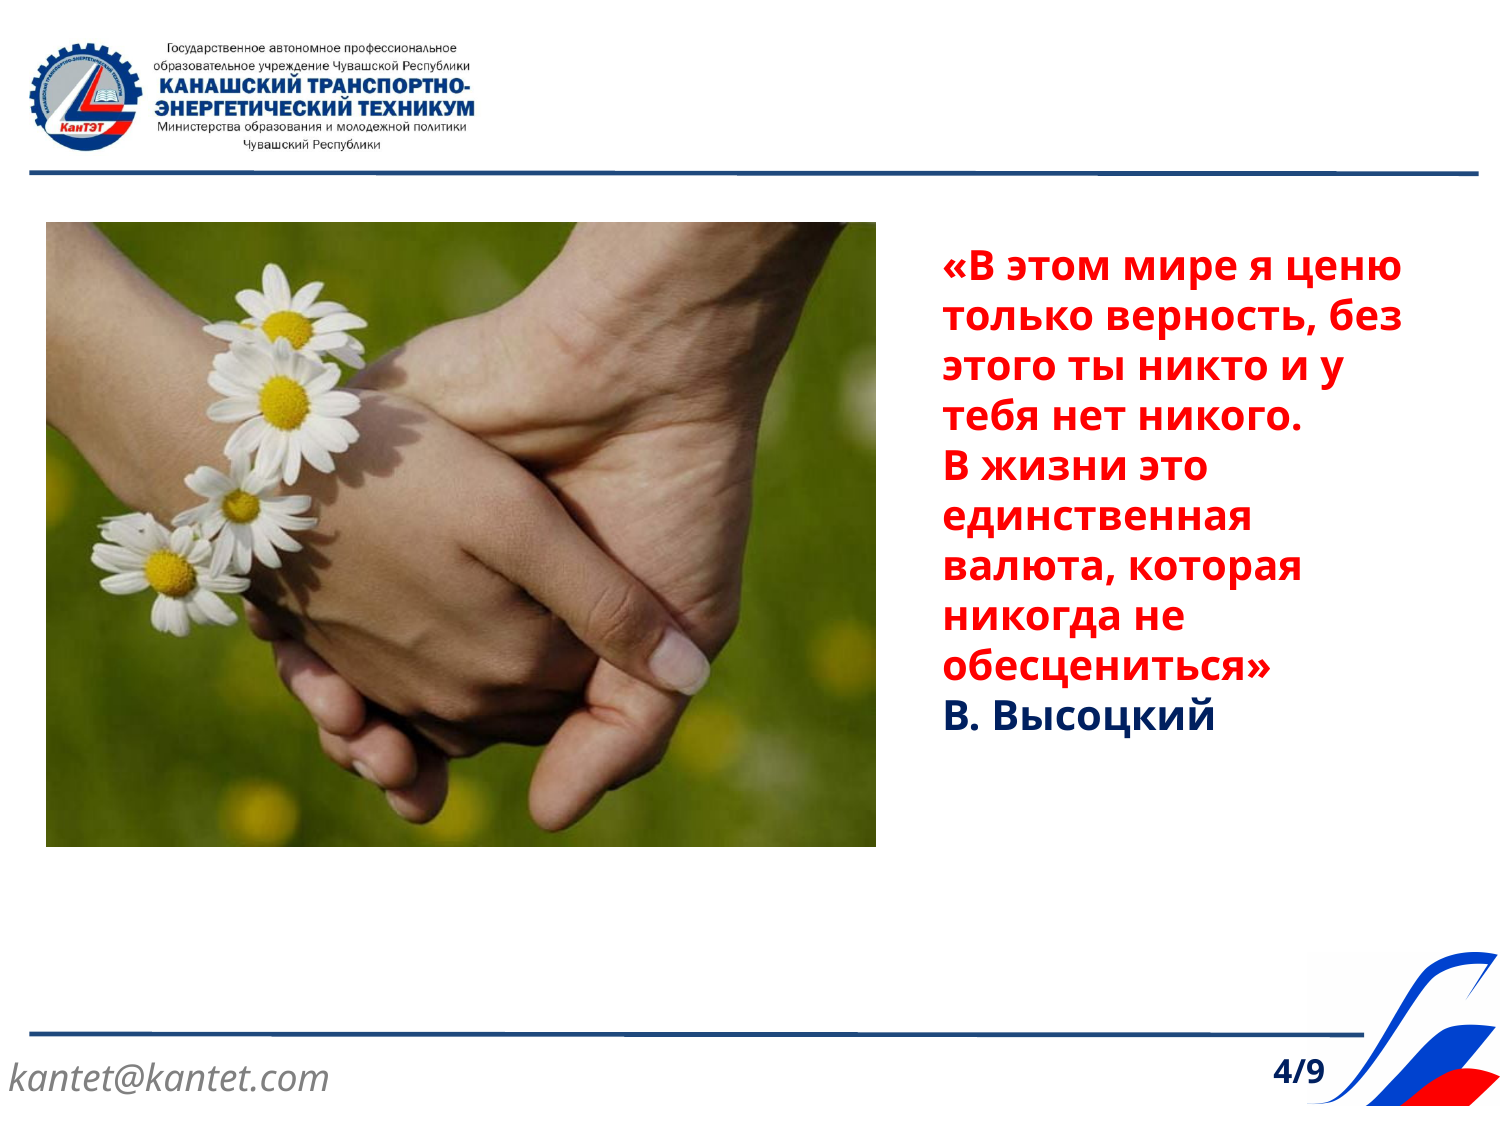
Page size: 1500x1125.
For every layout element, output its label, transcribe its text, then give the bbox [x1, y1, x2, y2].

picture [46, 222, 877, 847]
picture [29, 30, 485, 165]
text_box «В этом мире я ценю только верность, без этого ты никто и у тебя нет никого. В жизни это единственная валюта, которая никогда не обесцениться» В. Высоцкий [927, 230, 1441, 747]
text_box kantet@kantet.com [0, 1046, 346, 1107]
picture [1307, 952, 1500, 1106]
text_box 4/9 [1246, 1043, 1301, 1106]
